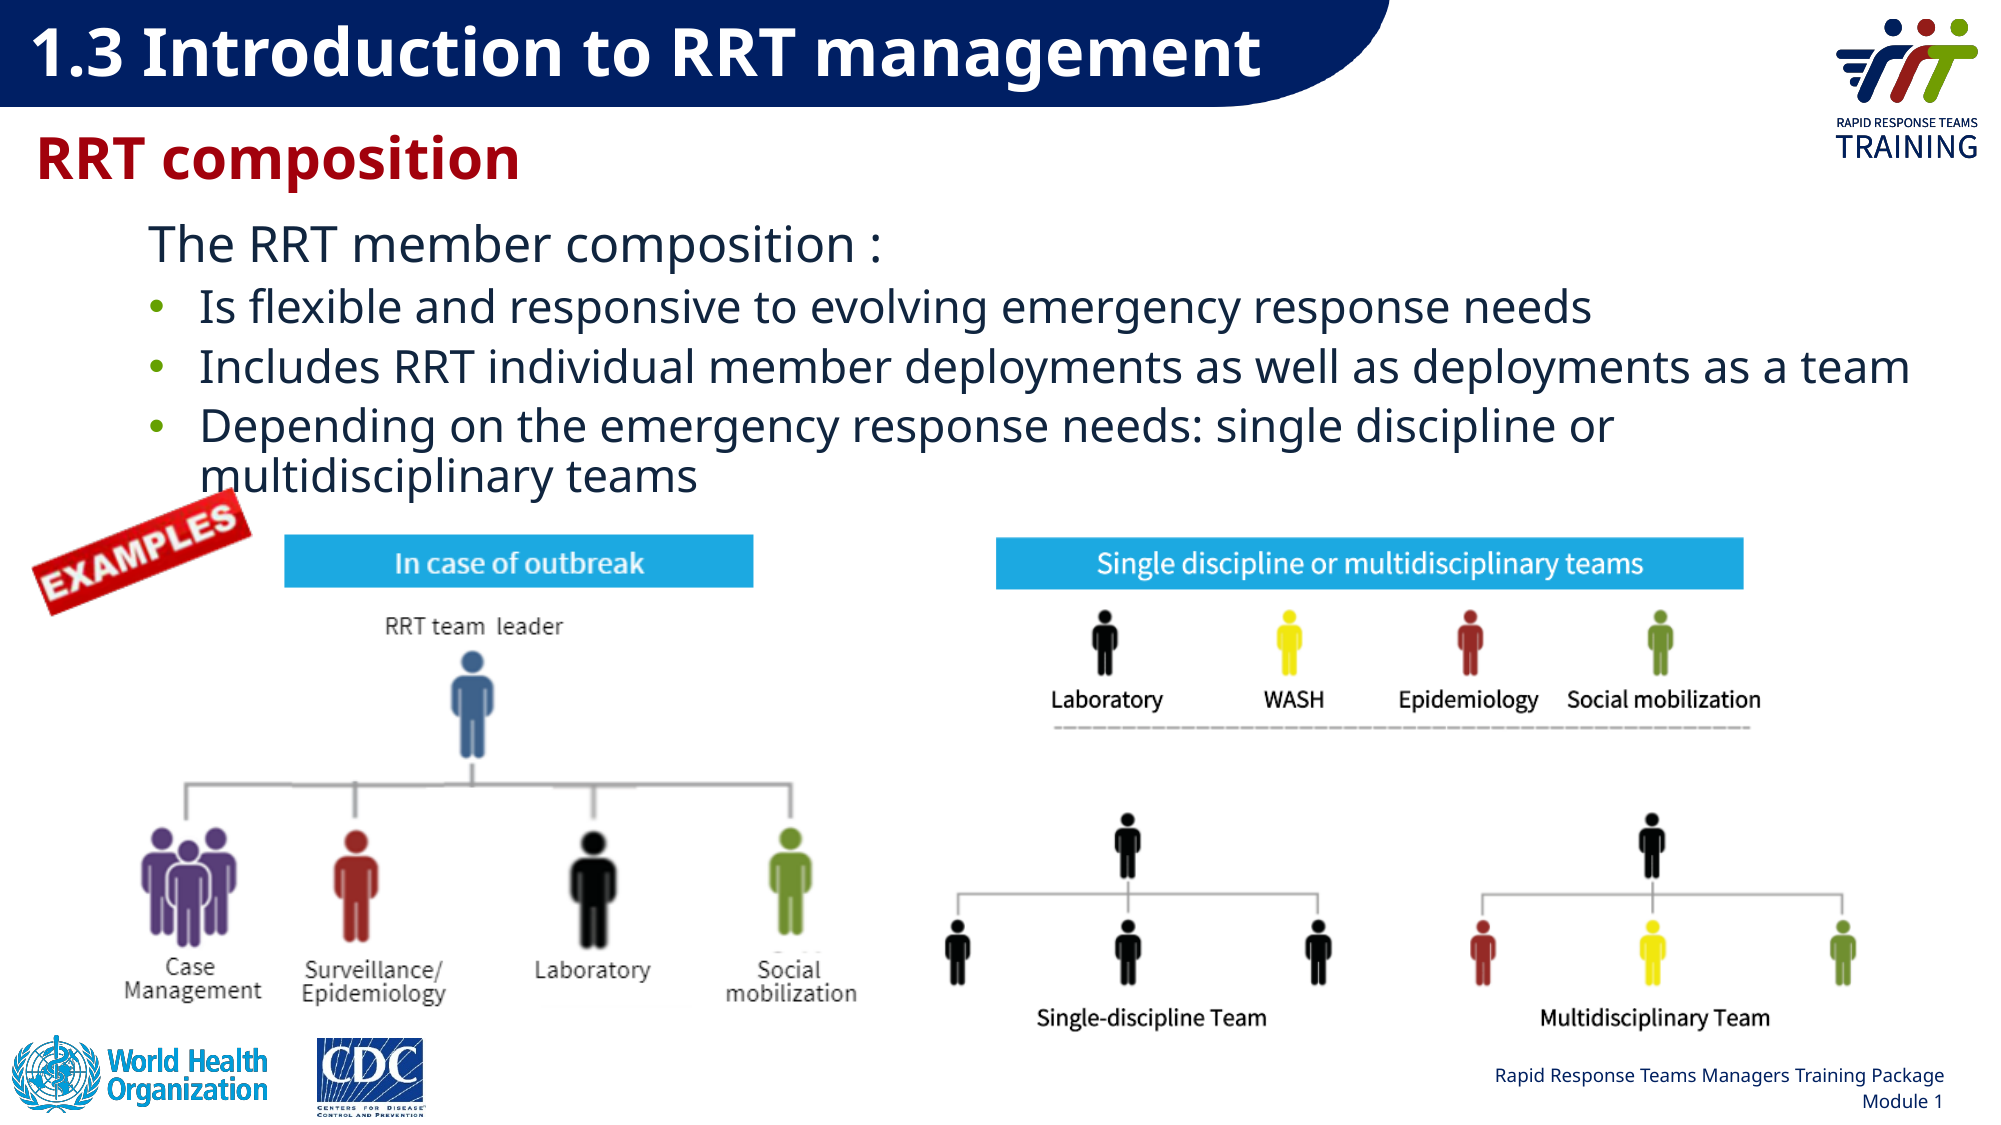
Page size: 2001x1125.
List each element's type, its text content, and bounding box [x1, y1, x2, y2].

text_box 1.3 Introduction to RRT management [22, 2, 1534, 105]
picture [1835, 19, 1978, 167]
picture [22, 1062, 26, 1077]
picture [12, 1035, 54, 1068]
picture [34, 1054, 43, 1078]
picture [50, 1108, 62, 1113]
picture [24, 1054, 36, 1087]
picture [31, 485, 865, 1009]
list RRT composition [27, 121, 1540, 225]
picture [12, 1083, 48, 1113]
picture [317, 1038, 426, 1117]
picture [0, 0, 1390, 107]
picture [59, 1035, 267, 1113]
picture [30, 1083, 37, 1091]
picture [36, 1088, 78, 1105]
picture [46, 1056, 54, 1062]
picture [40, 1062, 47, 1070]
text_box The RRT member composition : Is flexible and responsive to evolving emergency response needs Includes RRT individual member deployments as well as deployments as a team Depending on the emergency response needs: single discipline or multidisciplinary teams [141, 212, 1970, 976]
picture [935, 534, 1881, 1035]
picture [71, 1053, 90, 1091]
